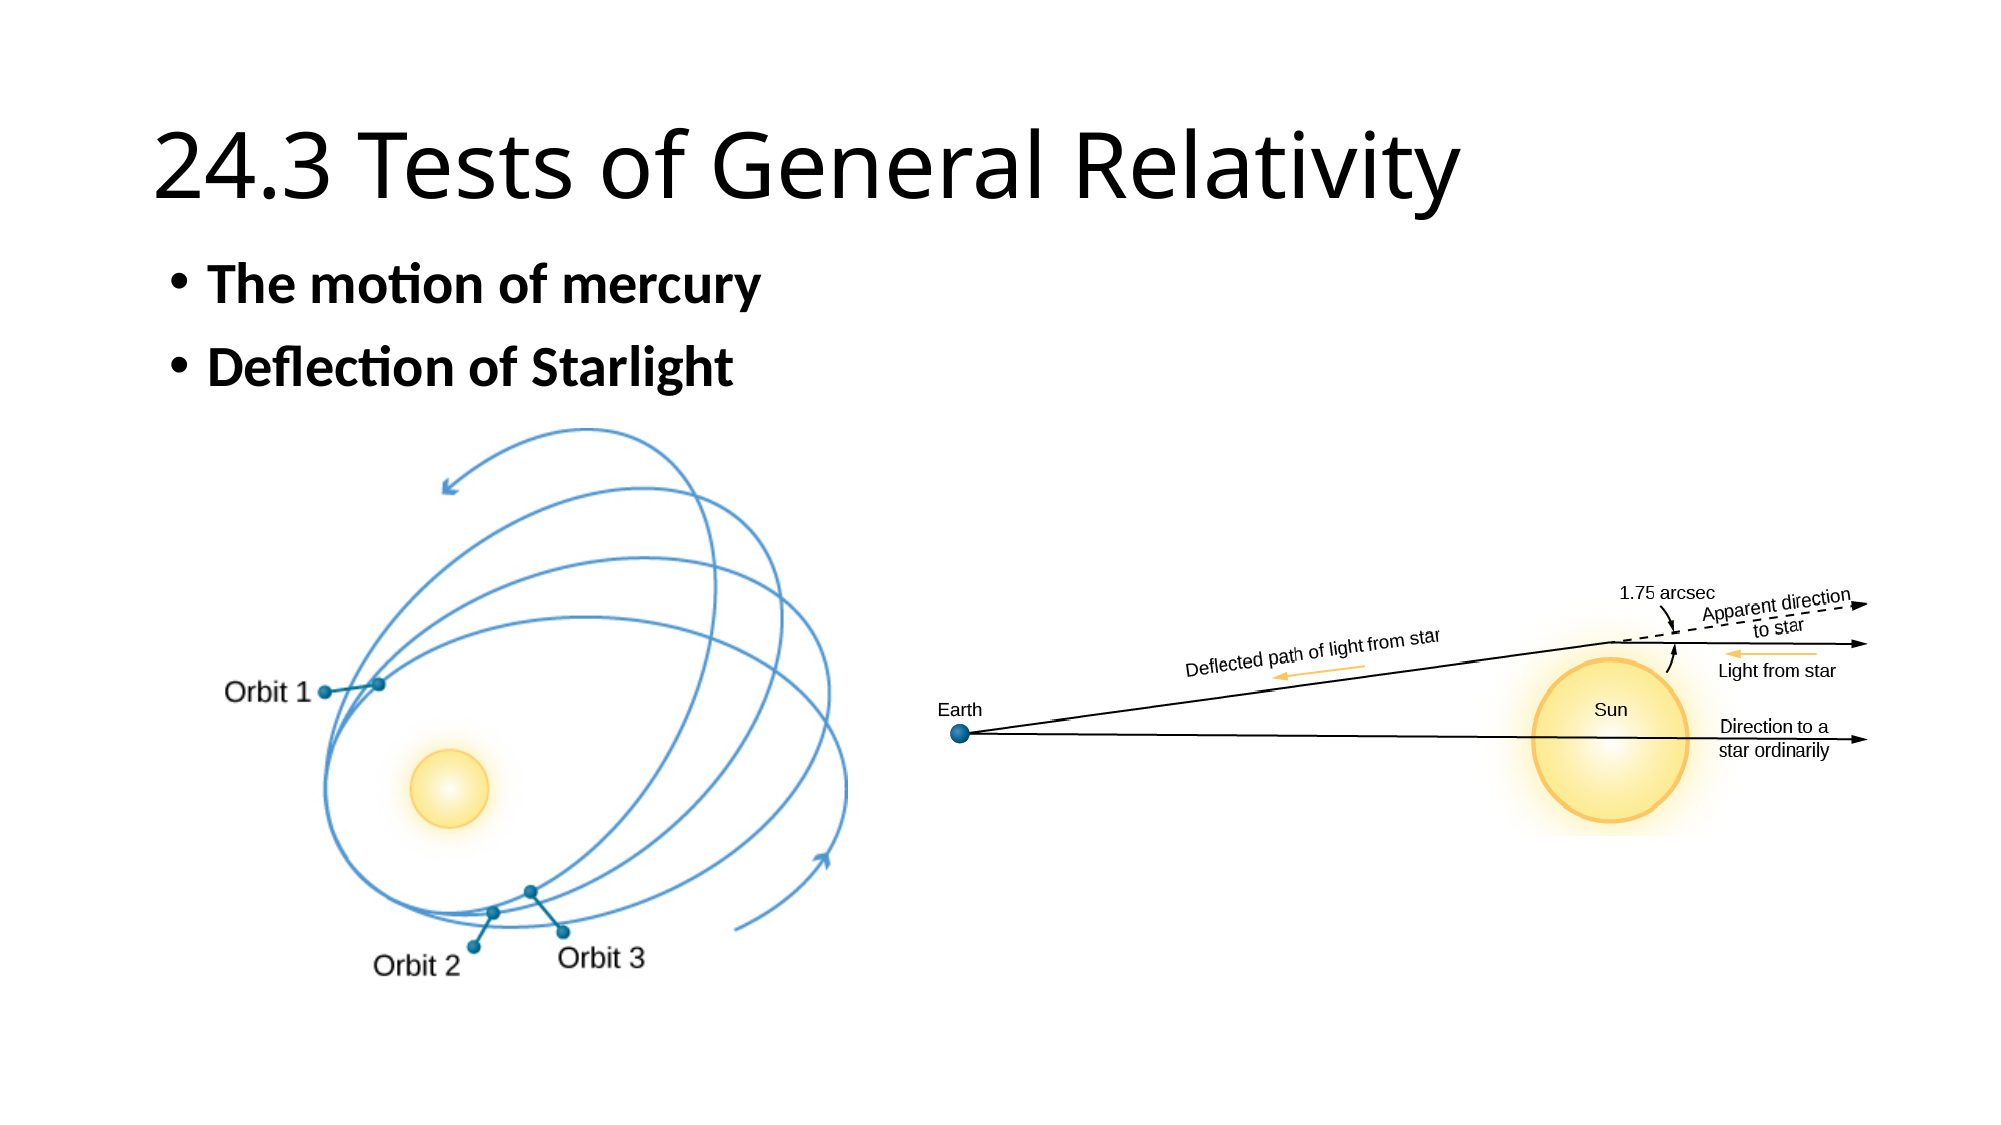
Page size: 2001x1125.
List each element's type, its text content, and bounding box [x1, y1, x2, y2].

picture [224, 428, 848, 984]
list The motion of mercury Deflection of Starlight [154, 245, 1933, 484]
title 24.3 Tests of General Relativity [137, 59, 2000, 278]
picture [936, 576, 1868, 836]
